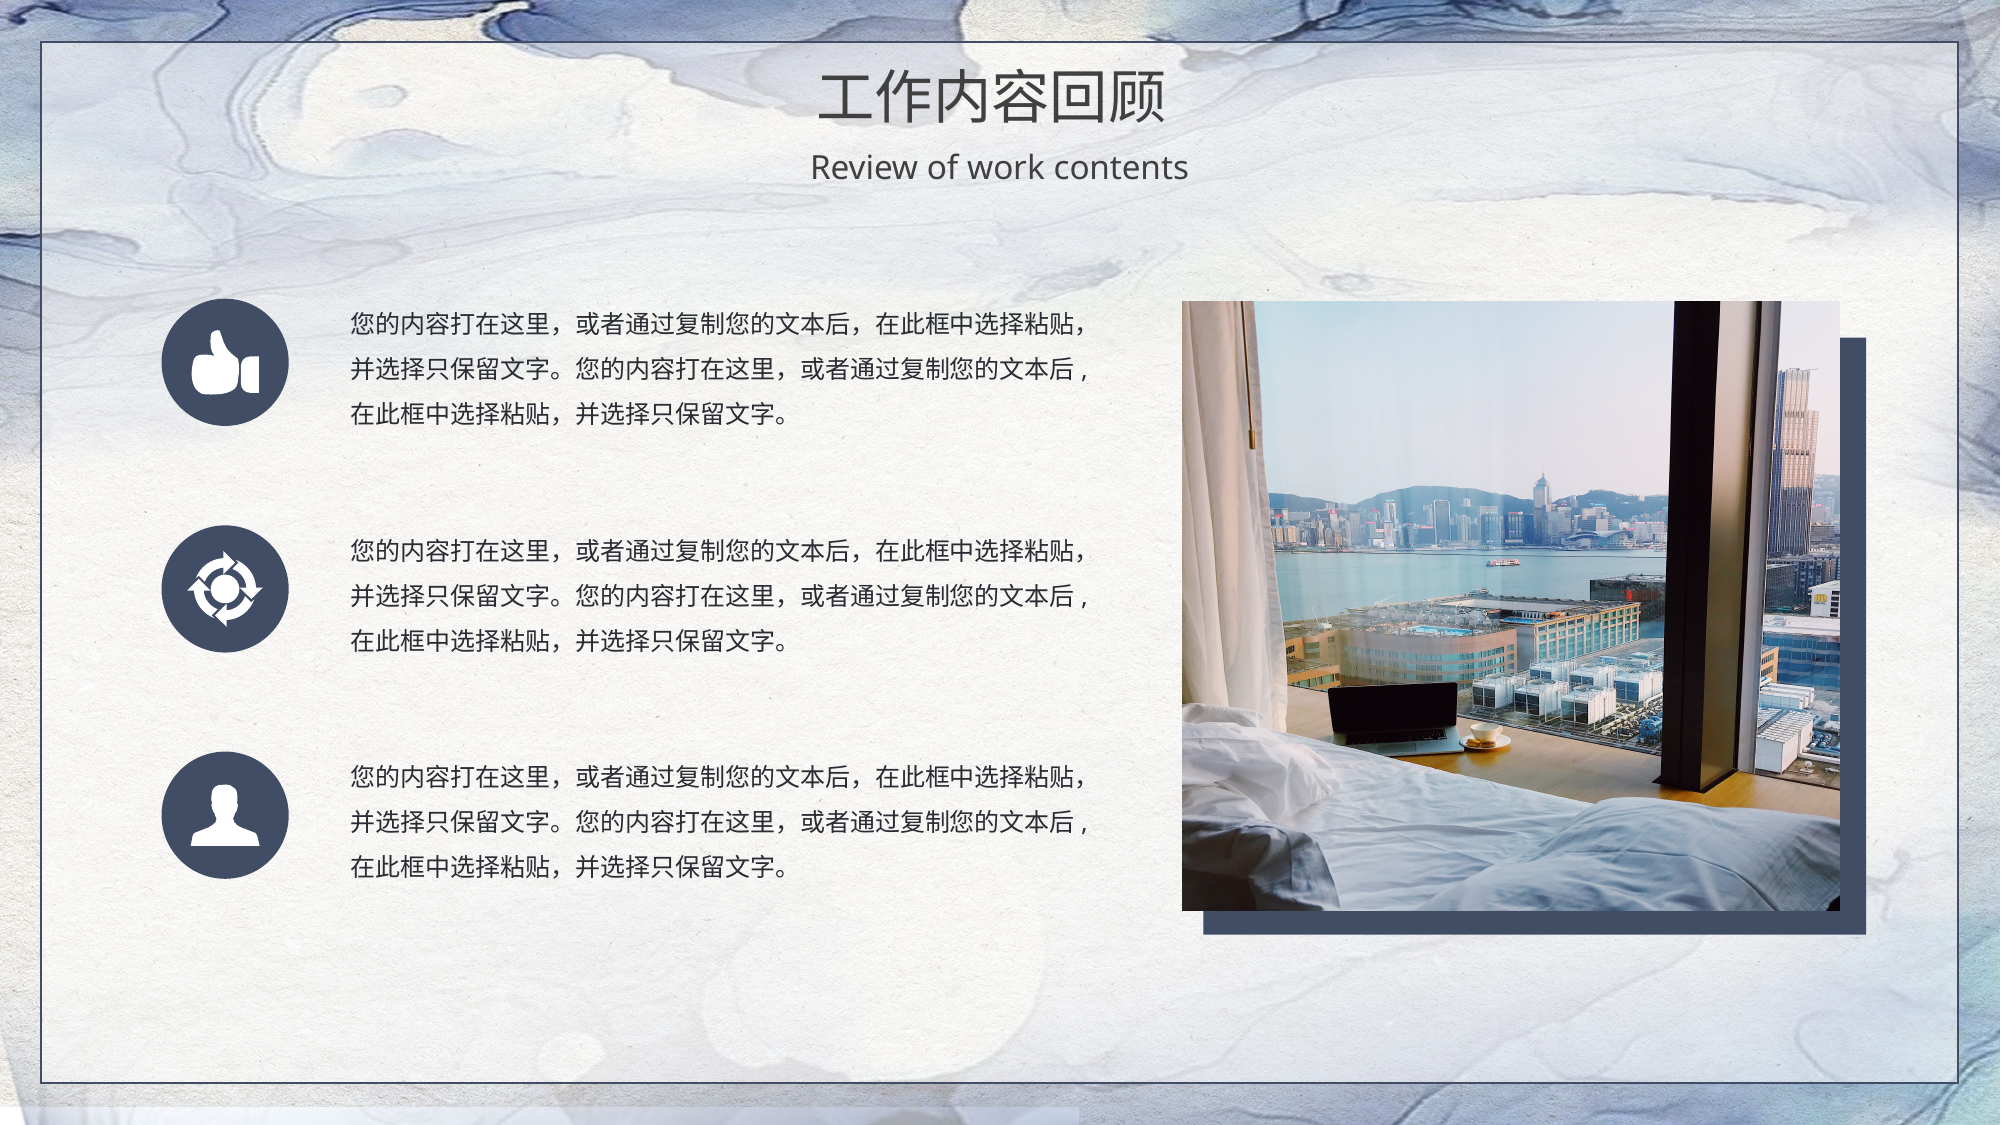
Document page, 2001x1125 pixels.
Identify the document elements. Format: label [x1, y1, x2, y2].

text_box [789, 52, 1210, 194]
text_box [161, 286, 1867, 935]
picture [0, 0, 2000, 1125]
